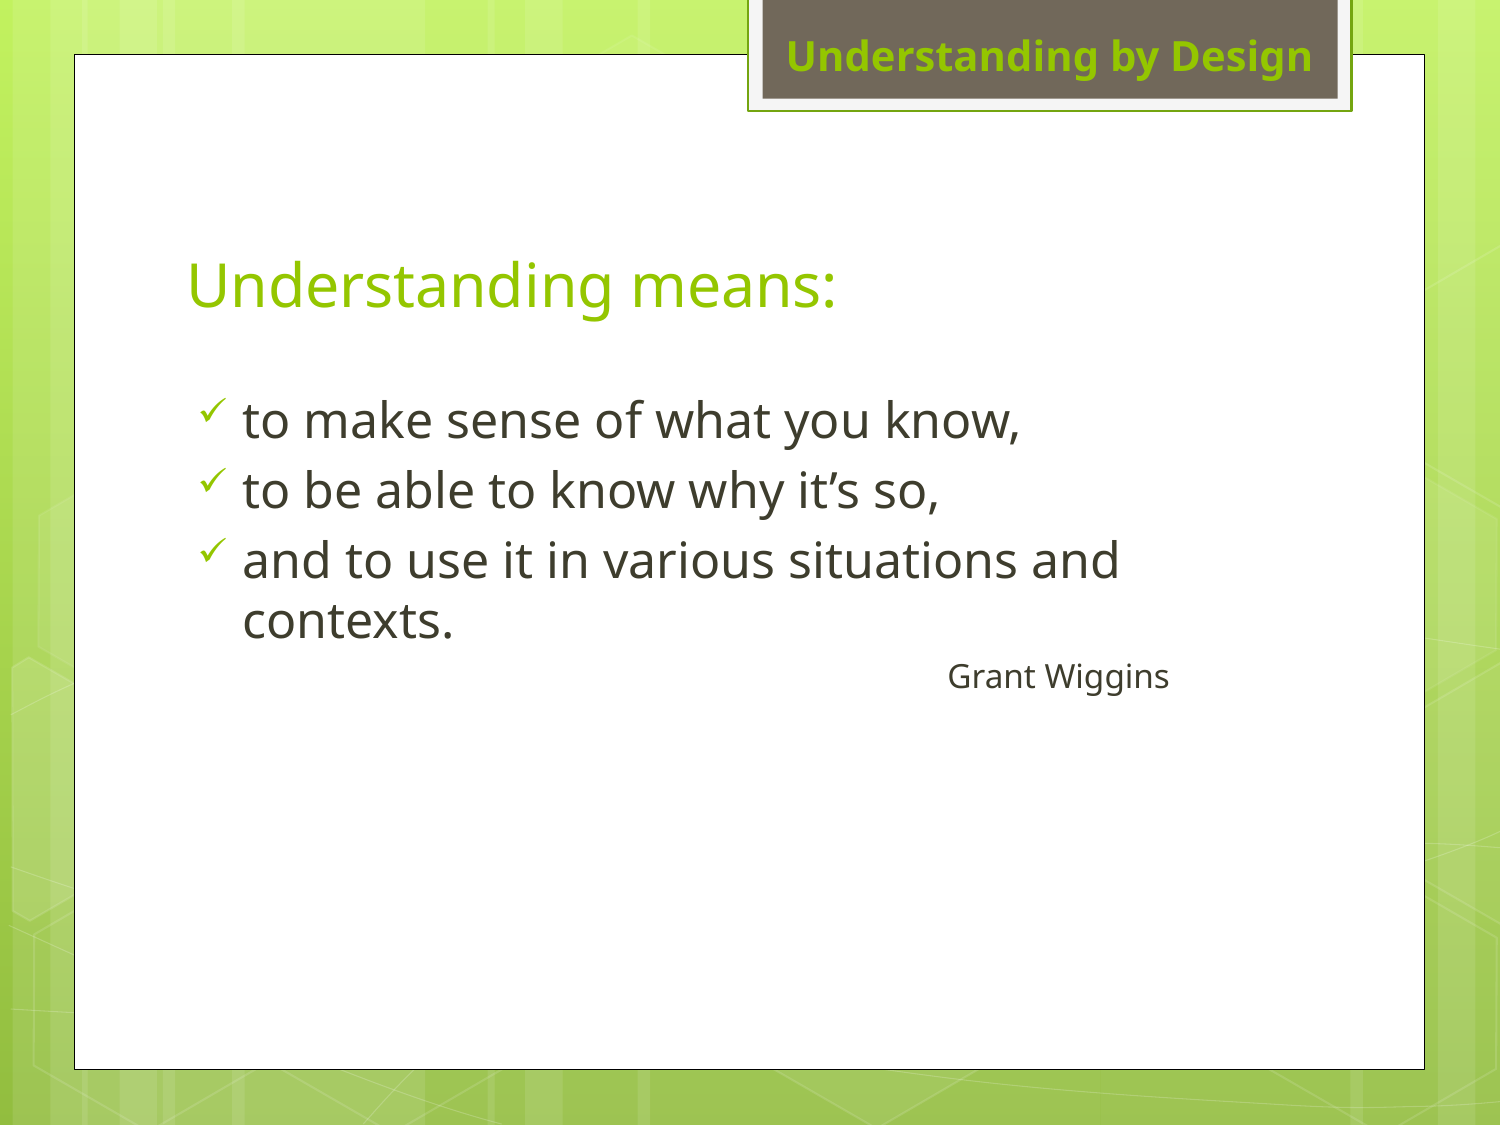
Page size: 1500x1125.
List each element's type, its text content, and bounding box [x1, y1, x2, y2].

title Understanding means: [171, 237, 1324, 400]
list to make sense of what you know, to be able to know why it’s so, and to use it in various situations and contexts. Grant Wiggins [171, 381, 1283, 957]
